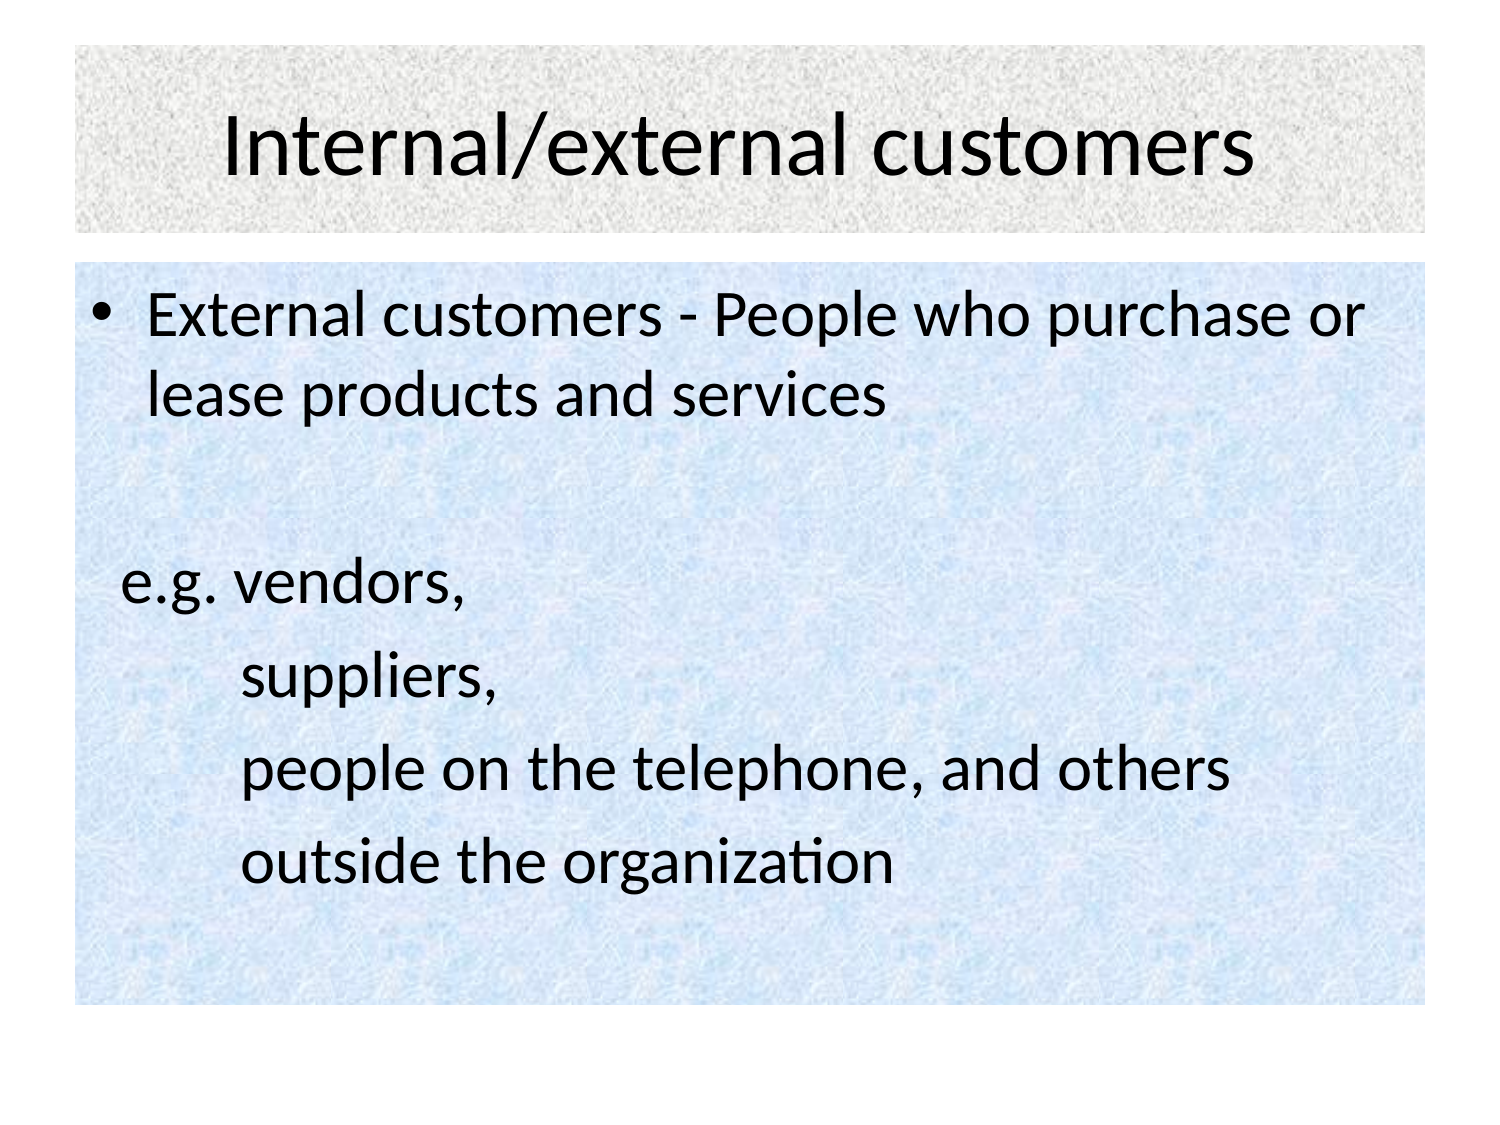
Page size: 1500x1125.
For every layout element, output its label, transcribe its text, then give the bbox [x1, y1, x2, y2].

list External customers - People who purchase or lease products and services e.g. vendors, suppliers, people on the telephone, and others outside the organization [75, 262, 1425, 1005]
title Internal/external customers [75, 45, 1425, 233]
